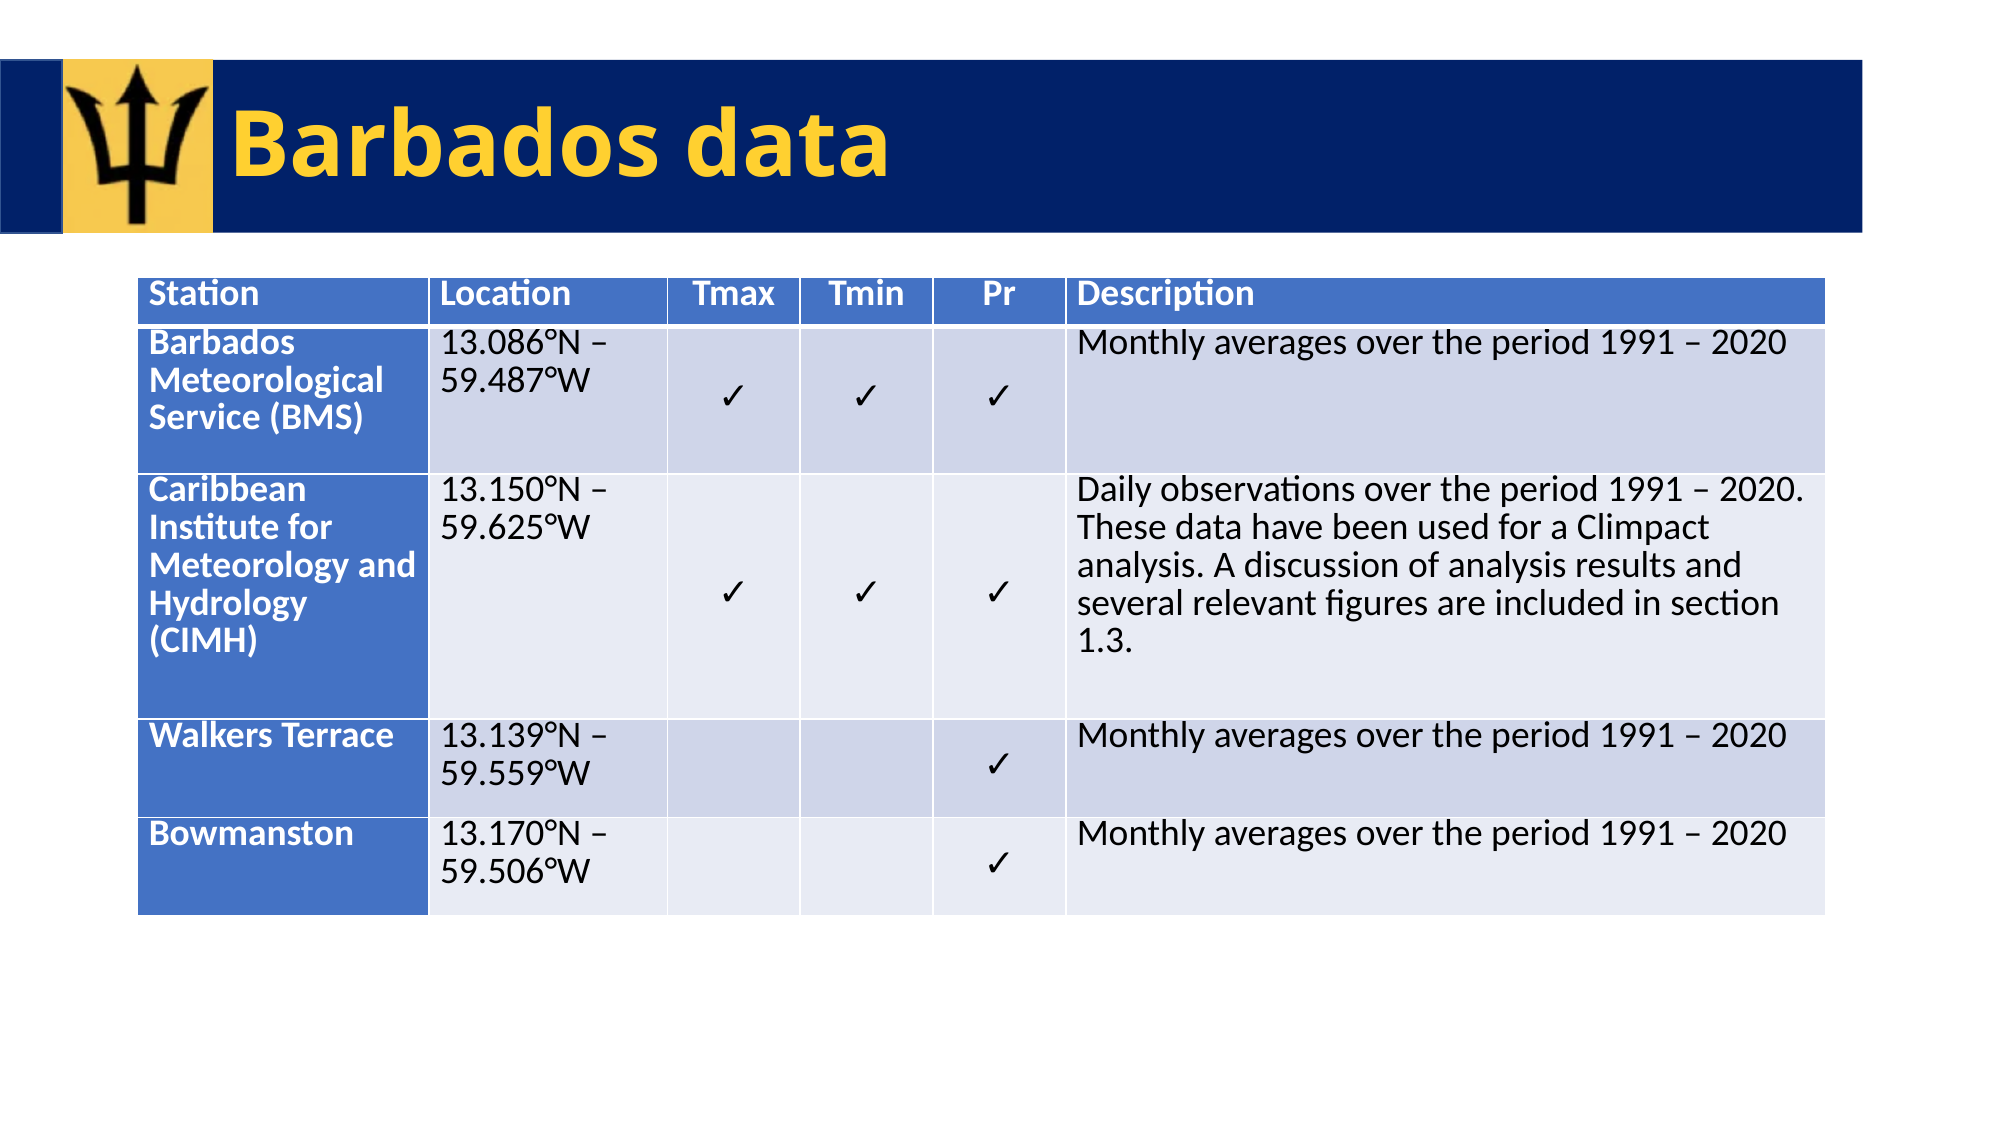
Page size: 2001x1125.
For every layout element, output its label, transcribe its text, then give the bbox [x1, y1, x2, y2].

table_cell 13.139°N – 59.559°W [430, 720, 667, 817]
table_header Tmin [801, 278, 932, 324]
table_header Station [138, 278, 428, 324]
table_cell ✓ [668, 329, 799, 473]
table_cell ✓ [668, 475, 799, 718]
table_cell [801, 720, 932, 817]
picture [63, 59, 213, 233]
table_cell Daily observations over the period 1991 – 2020. These data have been used for a Climpact analysis. A discussion of analysis results and several relevant figures are included in section 1.3. [1067, 475, 1825, 718]
table_cell 13.086°N – 59.487°W [430, 329, 667, 473]
table_cell Monthly averages over the period 1991 – 2020 [1067, 818, 1825, 915]
table_cell Monthly averages over the period 1991 – 2020 [1067, 329, 1825, 473]
table_cell ✓ [934, 818, 1065, 915]
table_header Tmax [668, 278, 799, 324]
table_cell Monthly averages over the period 1991 – 2020 [1067, 720, 1825, 817]
table_cell 13.170°N – 59.506°W [430, 818, 667, 915]
table_header Description [1067, 278, 1825, 324]
table_cell [668, 818, 799, 915]
table_cell 13.150°N – 59.625°W [430, 475, 667, 718]
table_header Pr [934, 278, 1065, 324]
table_cell ✓ [934, 475, 1065, 718]
table_cell ✓ [934, 329, 1065, 473]
table_cell [801, 818, 932, 915]
table_cell Walkers Terrace [138, 720, 428, 817]
table_cell Bowmanston [138, 818, 428, 915]
text_box [1515, 441, 1546, 547]
table_cell Caribbean Institute for Meteorology and Hydrology (CIMH) [138, 475, 428, 718]
table_cell Barbados Meteorological Service (BMS) [138, 329, 428, 473]
table_cell ✓ [801, 475, 932, 718]
table_cell ✓ [801, 329, 932, 473]
table_cell ✓ [934, 720, 1065, 817]
table_cell [668, 720, 799, 817]
table_header Location [430, 278, 667, 324]
title Barbados data [213, 59, 1863, 233]
